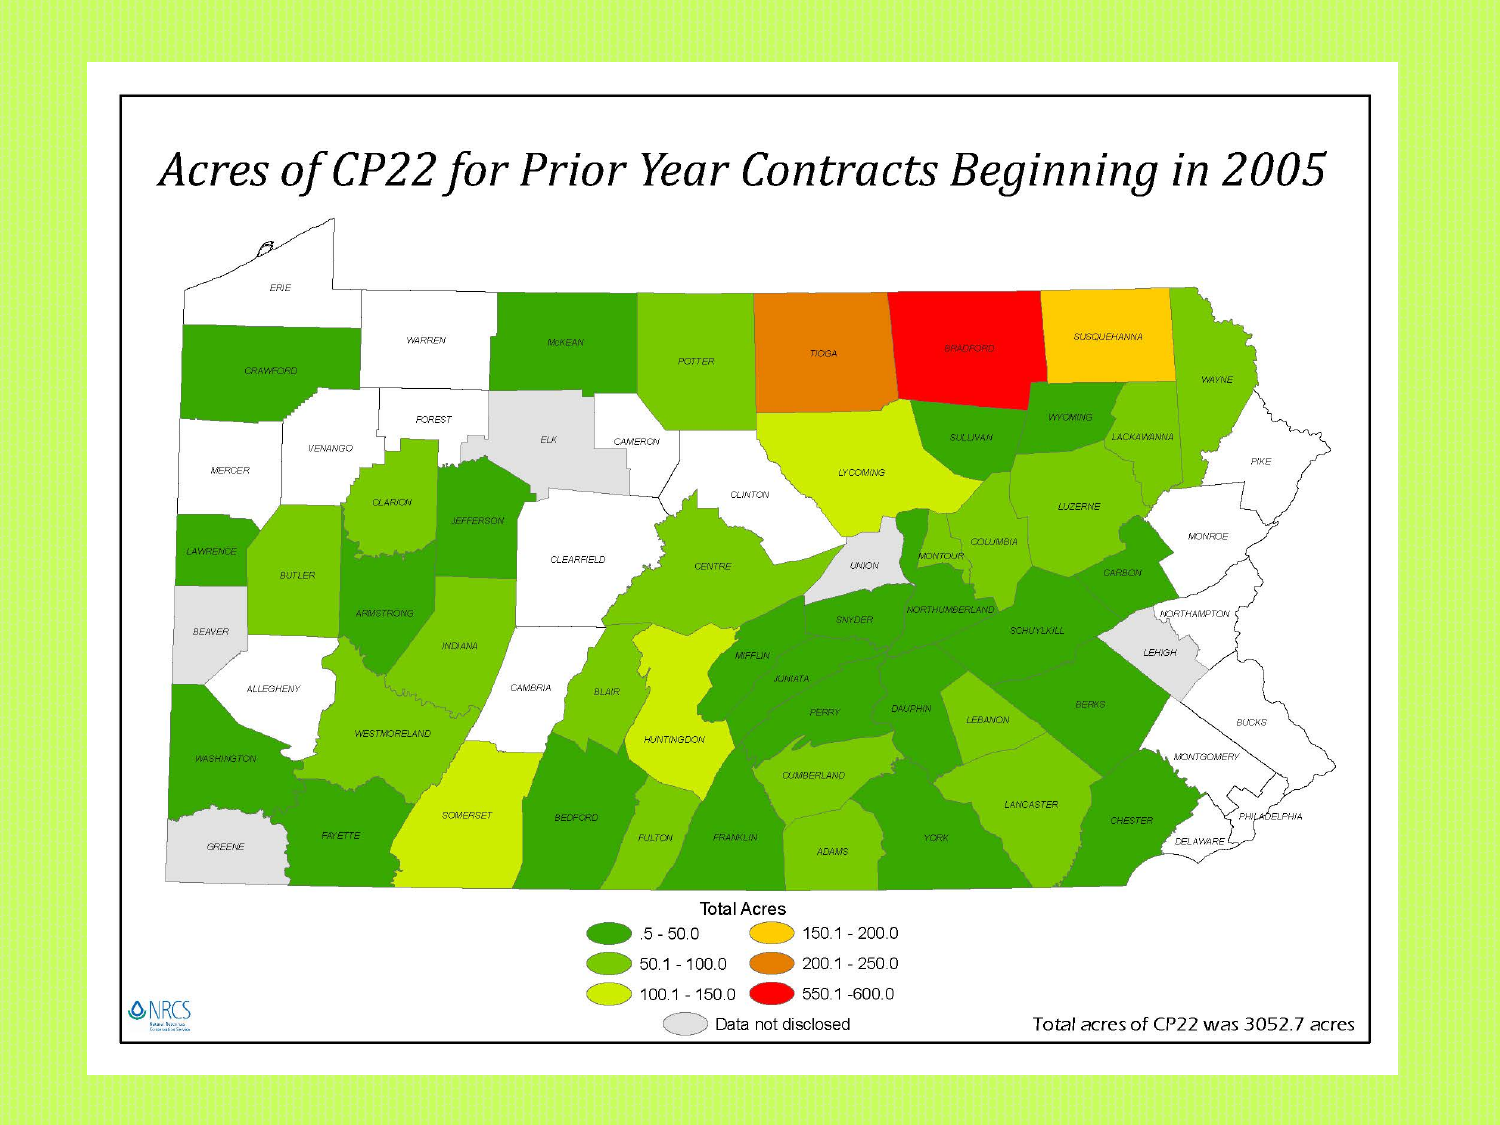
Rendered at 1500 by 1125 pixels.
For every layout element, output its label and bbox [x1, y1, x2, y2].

picture [87, 62, 1398, 1075]
